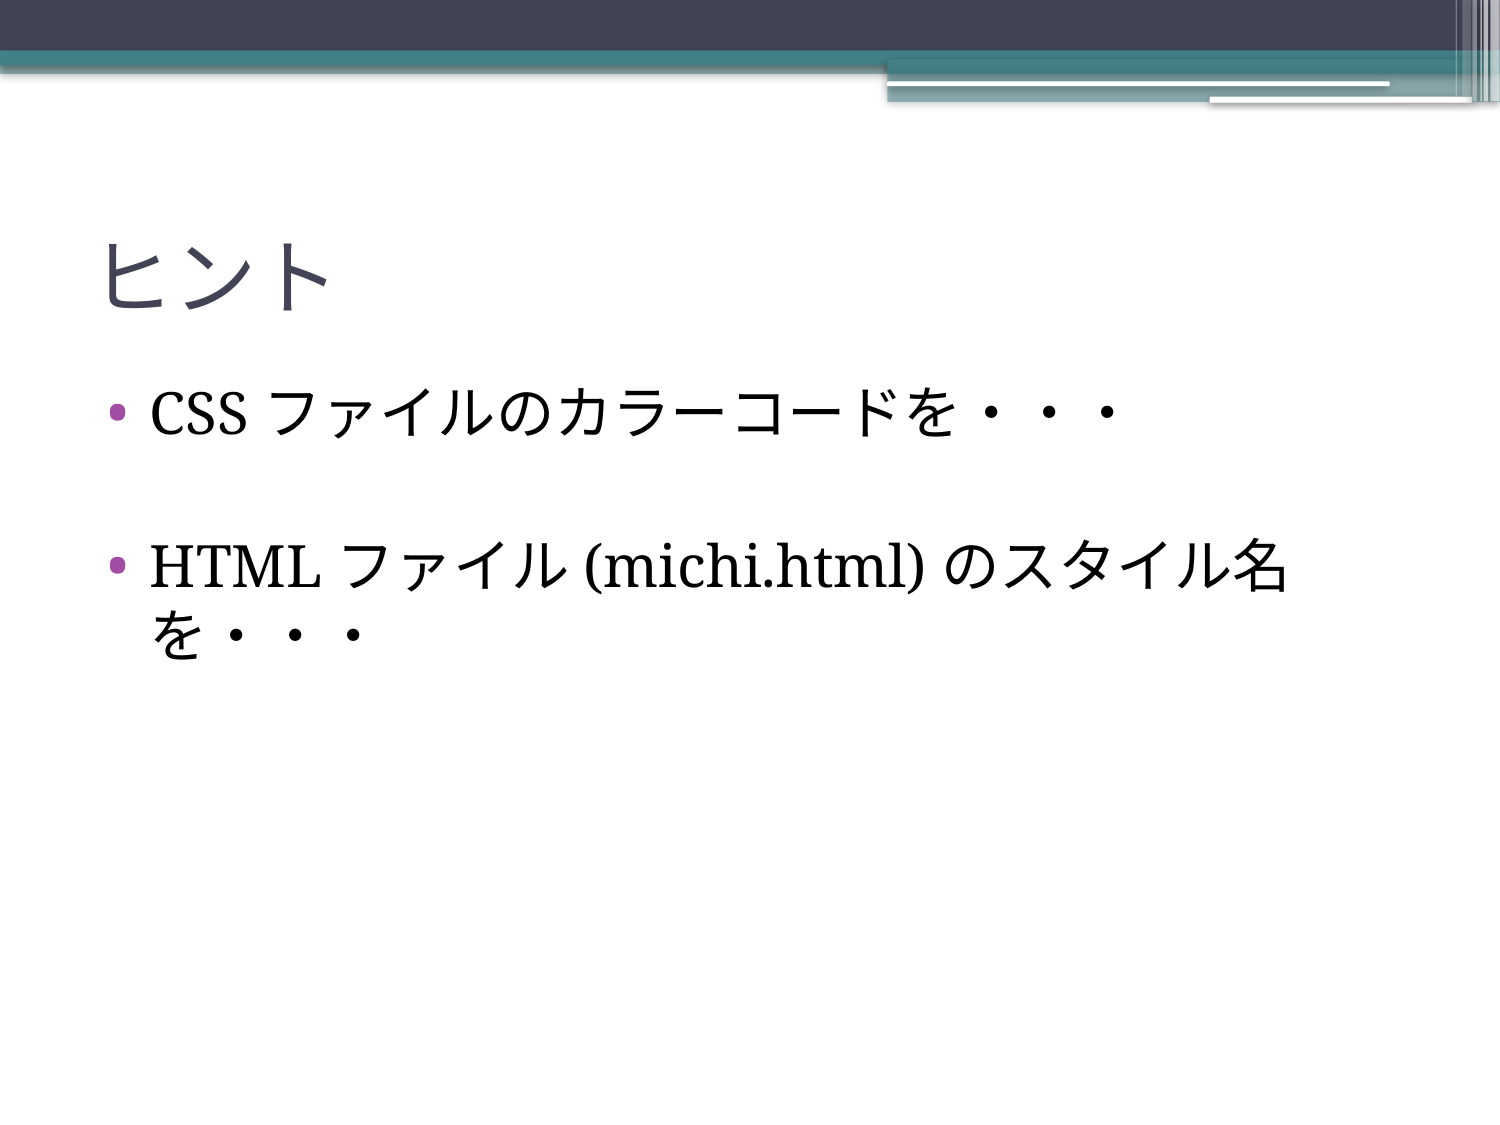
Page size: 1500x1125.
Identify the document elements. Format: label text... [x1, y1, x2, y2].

title ヒント [75, 187, 1425, 363]
list CSSファイルのカラーコードを・・・ HTMLファイル(michi.html)のスタイル名を・・・ [75, 369, 1425, 1079]
